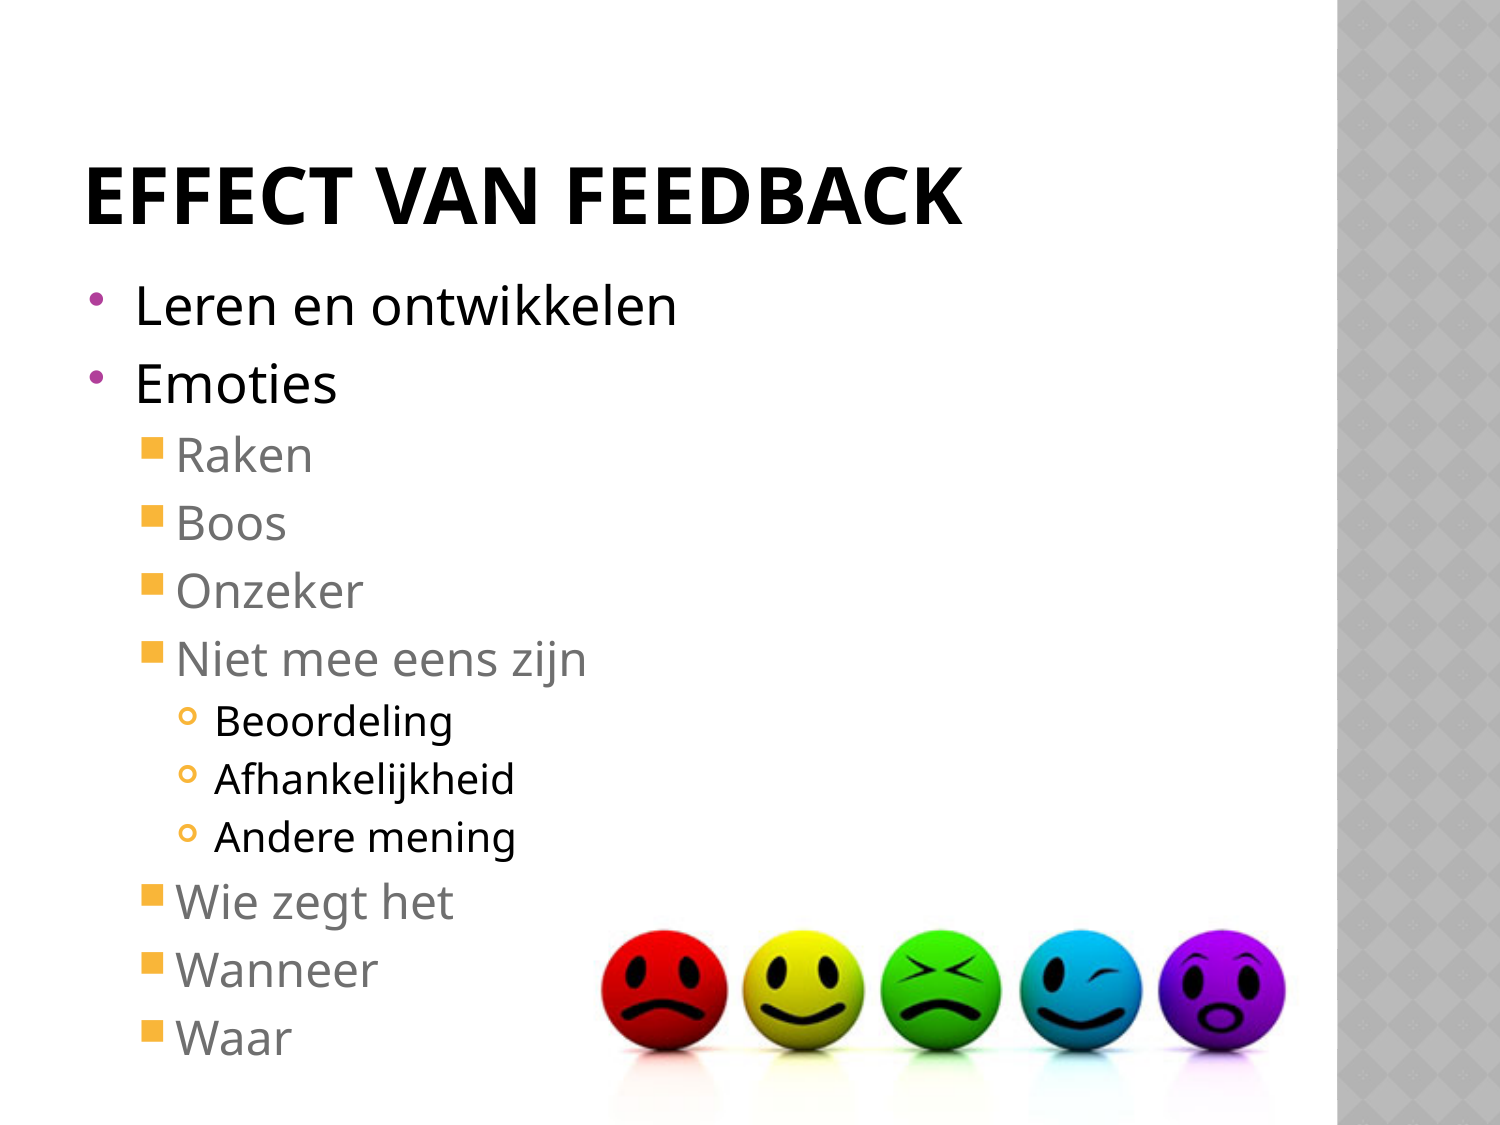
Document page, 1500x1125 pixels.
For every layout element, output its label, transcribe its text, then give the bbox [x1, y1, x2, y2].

picture [548, 765, 1333, 1125]
title Effect van feedback [75, 52, 1263, 240]
list Leren en ontwikkelen Emoties Raken Boos Onzeker Niet mee eens zijn Beoordeling Afhankelijkheid Andere mening Wie zegt het Wanneer Waar [75, 264, 1263, 1125]
